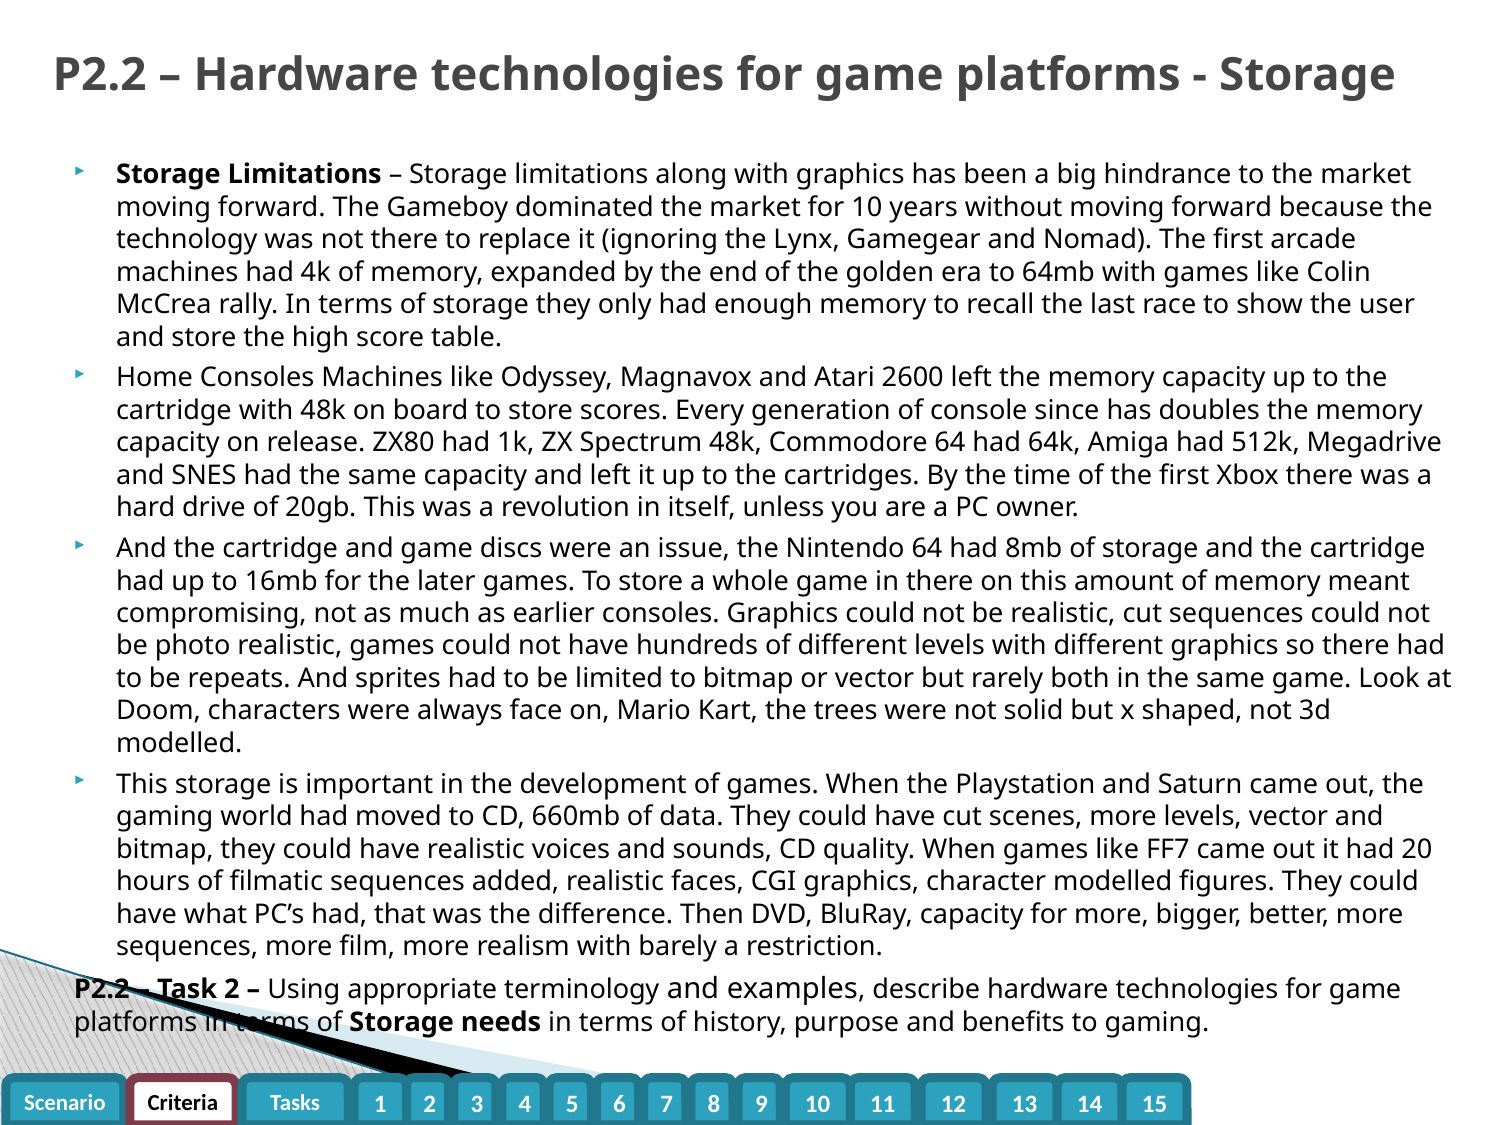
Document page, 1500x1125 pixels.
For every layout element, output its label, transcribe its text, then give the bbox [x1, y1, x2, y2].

list Storage Limitations – Storage limitations along with graphics has been a big hindrance to the market moving forward. The Gameboy dominated the market for 10 years without moving forward because the technology was not there to replace it (ignoring the Lynx, Gamegear and Nomad). The first arcade machines had 4k of memory, expanded by the end of the golden era to 64mb with games like Colin McCrea rally. In terms of storage they only had enough memory to recall the last race to show the user and store the high score table. Home Consoles Machines like Odyssey, Magnavox and Atari 2600 left the memory capacity up to the cartridge with 48k on board to store scores. Every generation of console since has doubles the memory capacity on release. ZX80 had 1k, ZX Spectrum 48k, Commodore 64 had 64k, Amiga had 512k, Megadrive and SNES had the same capacity and left it up to the cartridges. By the time of the first Xbox there was a hard drive of 20gb. This was a revolution in itself, unless you are a PC owner. And the cartridge and game discs were an issue, the Nintendo 64 had 8mb of storage and the cartridge had up to 16mb for the later games. To store a whole game in there on this amount of memory meant compromising, not as much as earlier consoles. Graphics could not be realistic, cut sequences could not be photo realistic, games could not have hundreds of different levels with different graphics so there had to be repeats. And sprites had to be limited to bitmap or vector but rarely both in the same game. Look at Doom, characters were always face on, Mario Kart, the trees were not solid but x shaped, not 3d modelled. This storage is important in the development of games. When the Playstation and Saturn came out, the gaming world had moved to CD, 660mb of data. They could have cut scenes, more levels, vector and bitmap, they could have realistic voices and sounds, CD quality. When games like FF7 came out it had 20 hours of filmatic sequences added, realistic faces, CGI graphics, character modelled figures. They could have what PC’s had, that was the difference. Then DVD, BluRay, capacity for more, bigger, better, more sequences, more film, more realism with barely a restriction. P2.2 – Task 2 – Using appropriate terminology and examples, describe hardware technologies for game platforms in terms of Storage needs in terms of history, purpose and benefits to gaming. [41, 149, 1471, 1047]
text_box P2.2 – Hardware technologies for game platforms - Storage [37, 19, 1471, 126]
